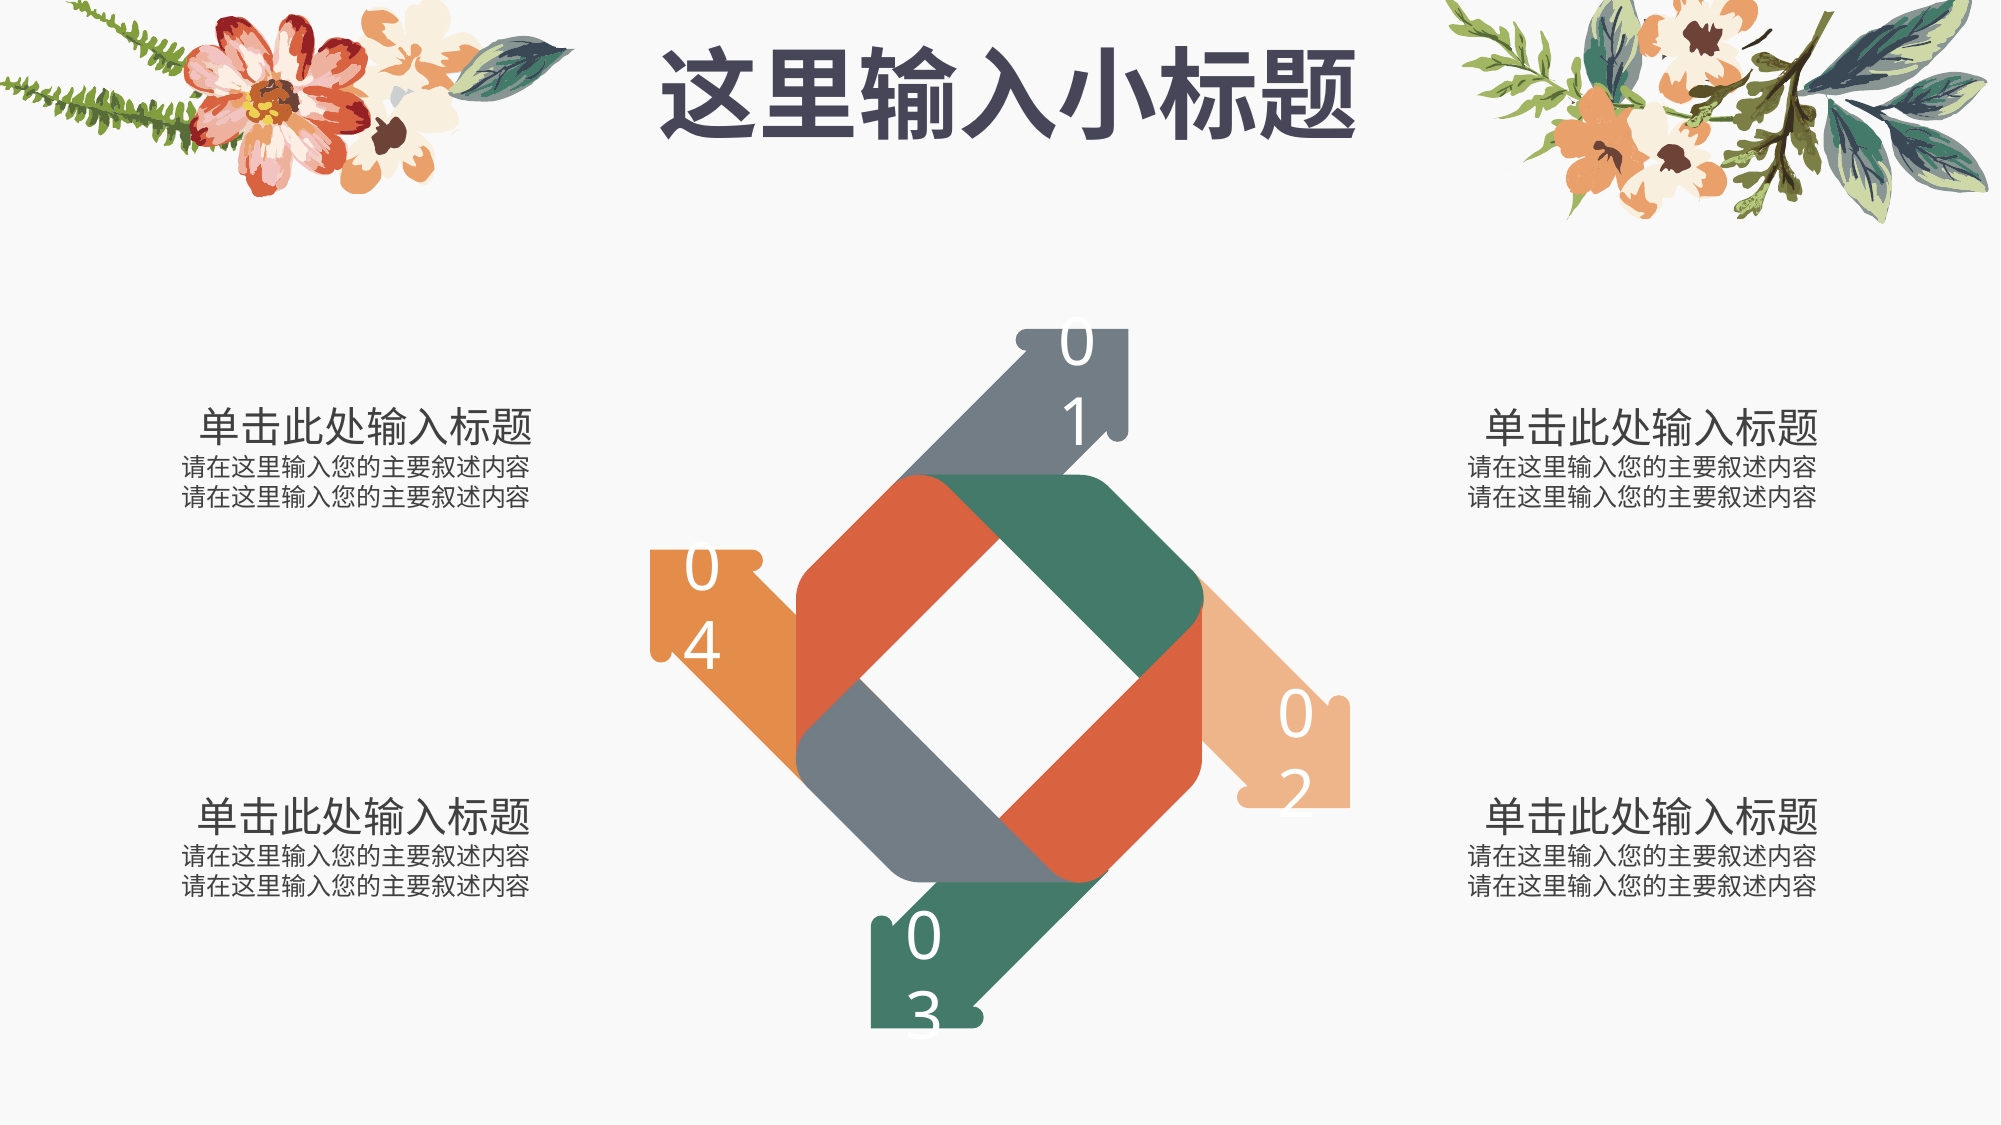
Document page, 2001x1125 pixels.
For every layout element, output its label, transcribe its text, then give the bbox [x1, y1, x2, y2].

picture [0, 0, 577, 197]
text_box 单击此处输入标题 请在这里输入您的主要叙述内容 请在这里输入您的主要叙述内容 [166, 783, 547, 998]
picture [1441, 0, 1990, 224]
text_box 单击此处输入标题 请在这里输入您的主要叙述内容 请在这里输入您的主要叙述内容 [166, 393, 548, 599]
text_box 单击此处输入标题 请在这里输入您的主要叙述内容 请在这里输入您的主要叙述内容 [1452, 394, 1834, 599]
text_box 这里输入小标题 [643, 23, 1374, 159]
text_box 单击此处输入标题 请在这里输入您的主要叙述内容 请在这里输入您的主要叙述内容 [1452, 783, 1834, 988]
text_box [630, 306, 1369, 1045]
